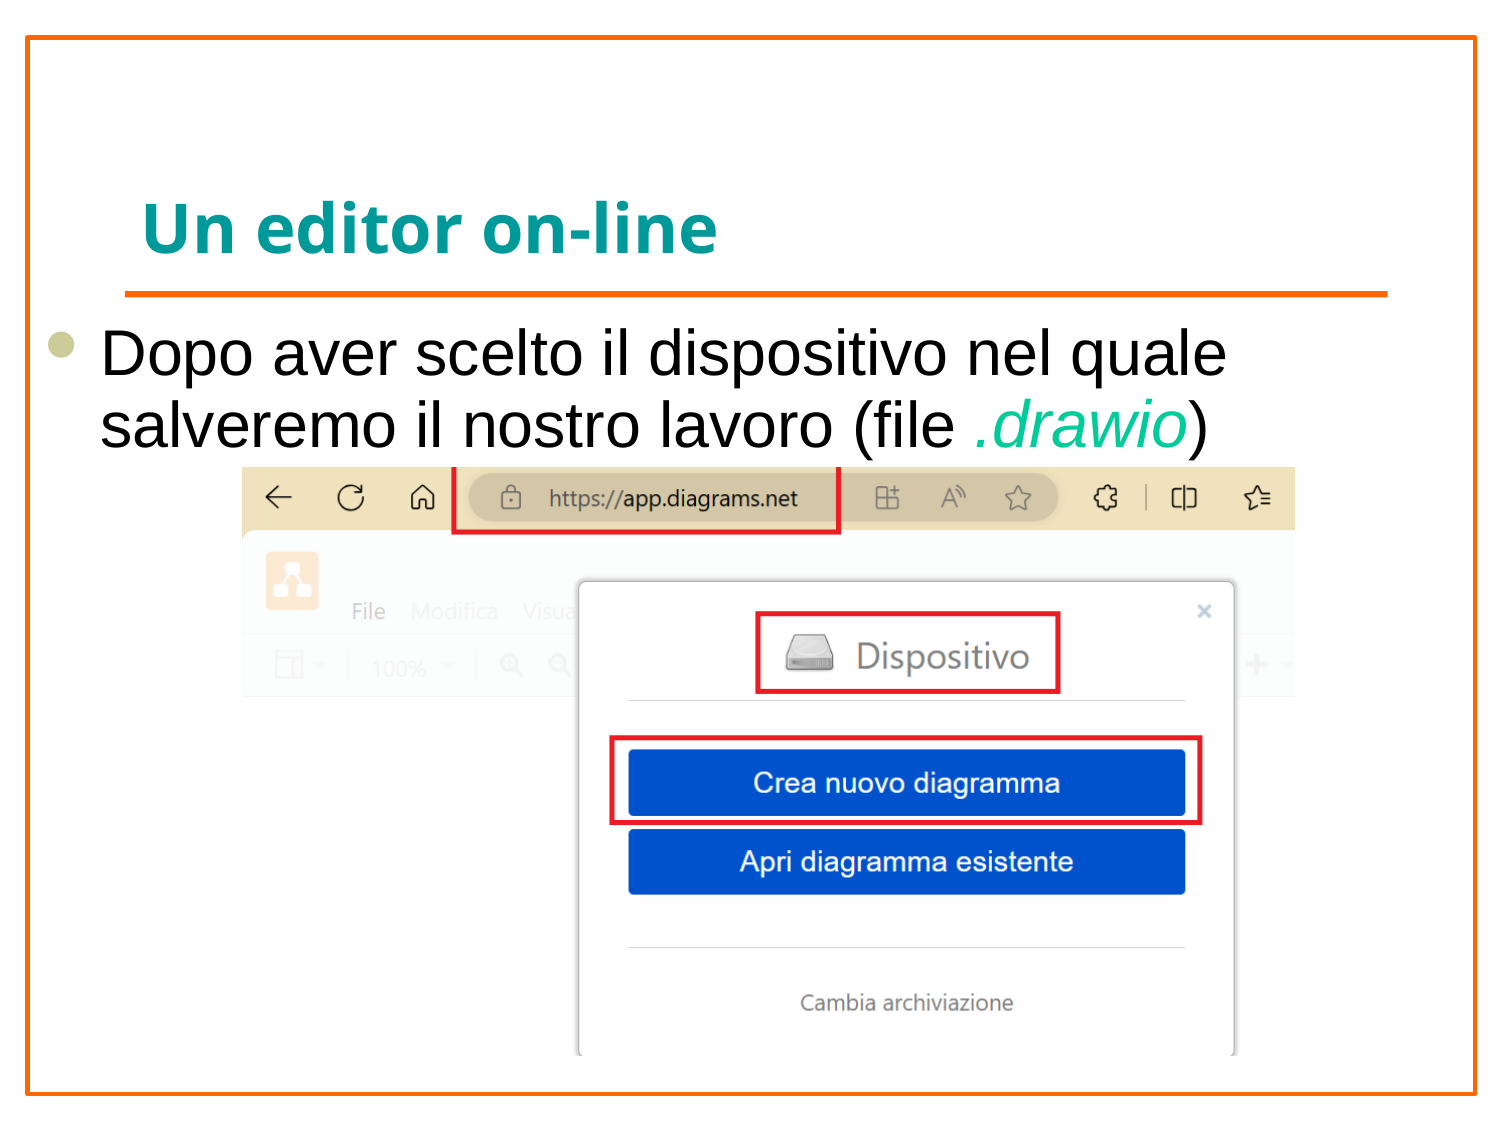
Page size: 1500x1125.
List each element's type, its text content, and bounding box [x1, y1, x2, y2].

picture [241, 467, 1295, 1056]
list Dopo aver scelto il dispositivo nel quale salveremo il nostro lavoro (file .drawio) [29, 312, 1459, 1024]
title Un editor on-line [125, 87, 1388, 275]
